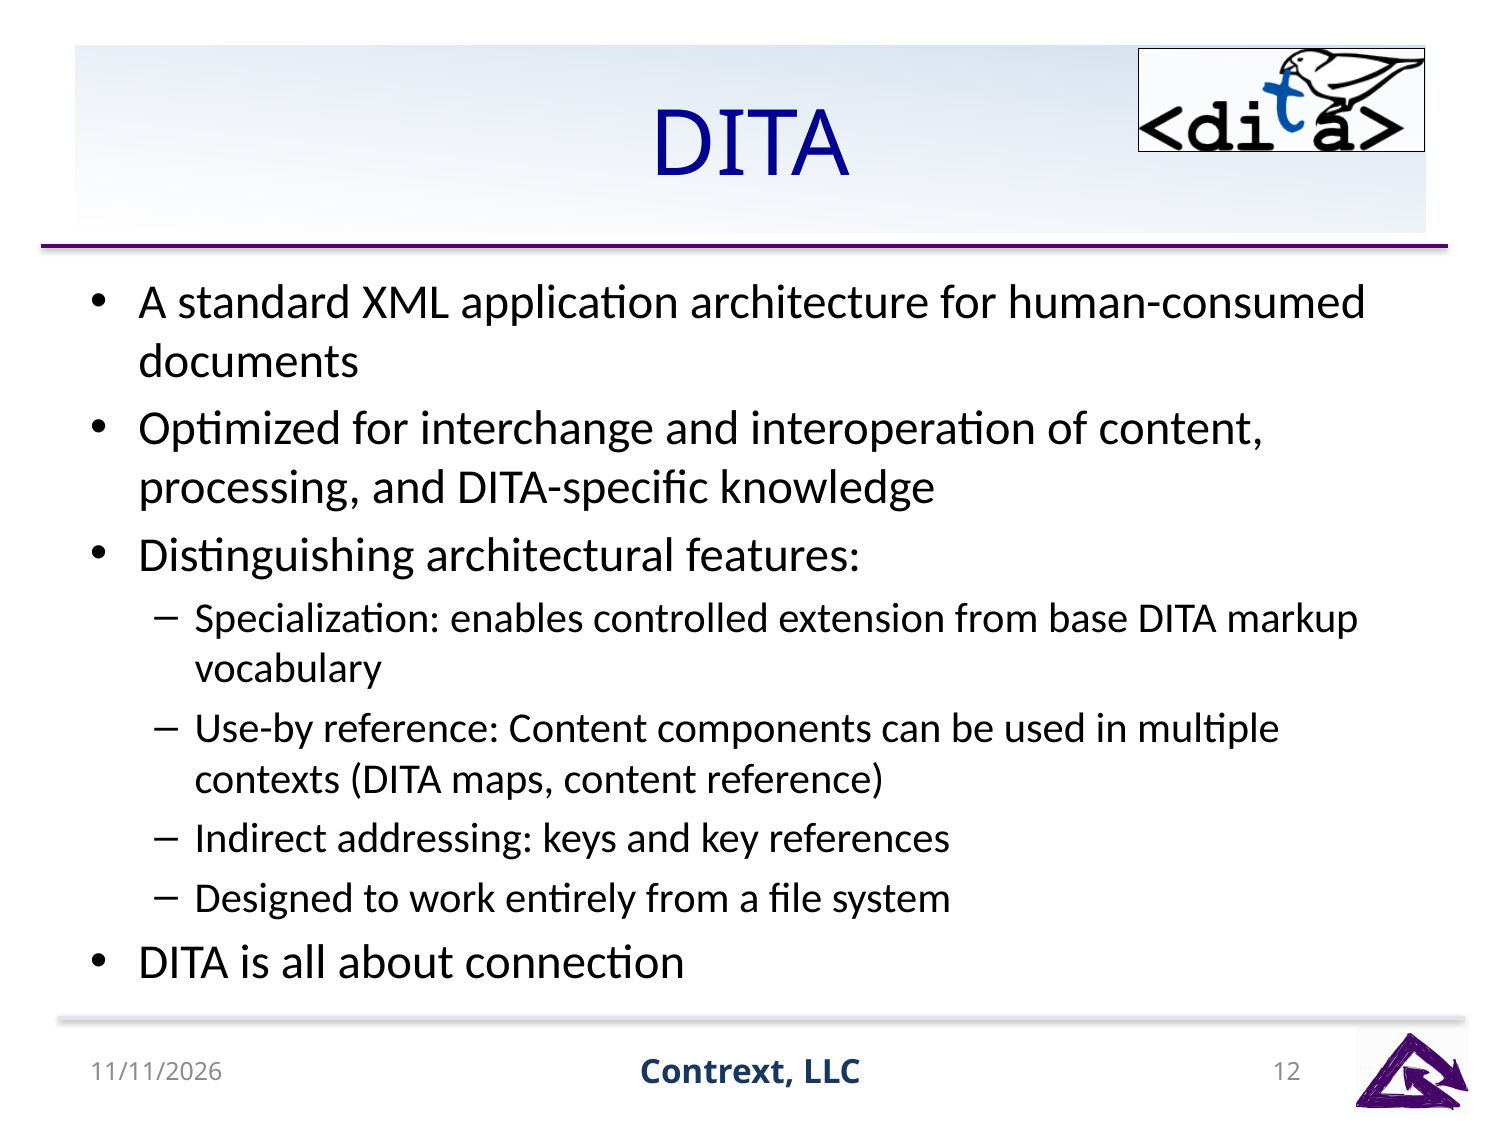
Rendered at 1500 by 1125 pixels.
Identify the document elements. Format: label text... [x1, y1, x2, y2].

list A standard XML application architecture for human-consumed documents Optimized for interchange and interoperation of content, processing, and DITA-specific knowledge Distinguishing architectural features: Specialization: enables controlled extension from base DITA markup vocabulary Use-by reference: Content components can be used in multiple contexts (DITA maps, content reference) Indirect addressing: keys and key references Designed to work entirely from a file system DITA is all about connection [75, 262, 1425, 1005]
picture [1356, 1025, 1469, 1115]
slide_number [75, 1042, 425, 1103]
picture [1137, 48, 1426, 153]
title DITA [75, 45, 1425, 233]
slide_number 12 [1074, 1042, 1316, 1103]
footer Contrext, LLC [471, 1042, 1030, 1103]
